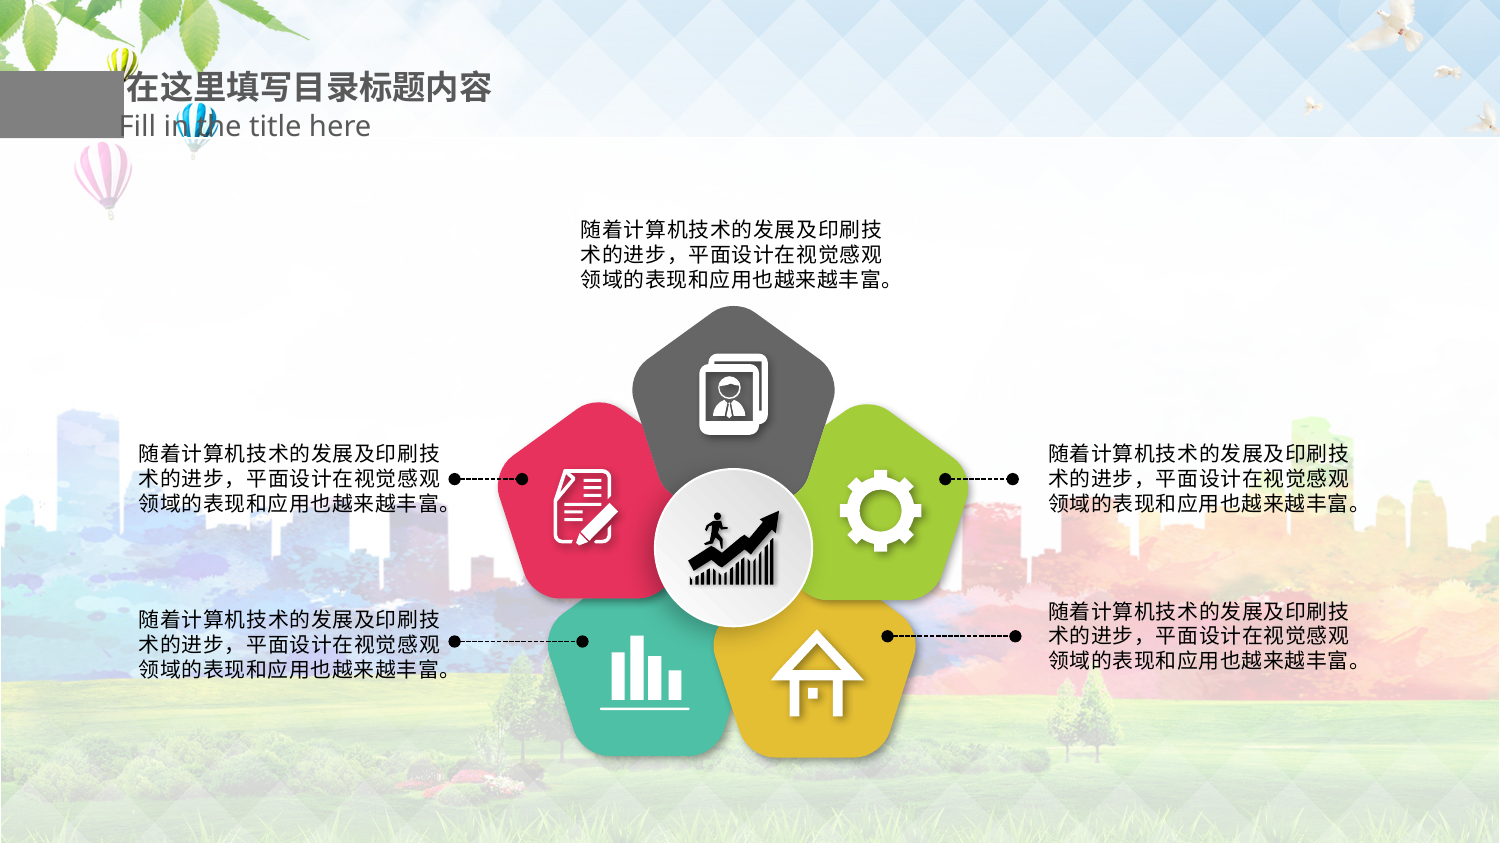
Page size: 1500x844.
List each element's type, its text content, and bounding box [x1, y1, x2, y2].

text_box [576, 502, 619, 546]
text_box 随着计算机技术的发展及印刷技术的进步，平面设计在视觉感观领域的表现和应用也越来越丰富。 [1033, 433, 1365, 524]
text_box 随着计算机技术的发展及印刷技术的进步，平面设计在视觉感观领域的表现和应用也越来越丰富。 [123, 599, 455, 689]
text_box [553, 469, 612, 544]
text_box [770, 629, 864, 717]
text_box 在这里填写目录标题内容 [112, 59, 538, 114]
text_box [632, 305, 835, 468]
text_box 随着计算机技术的发展及印刷技术的进步，平面设计在视觉感观领域的表现和应用也越来越丰富。 [1033, 590, 1365, 681]
picture [0, 0, 1500, 137]
text_box [712, 609, 917, 759]
text_box [699, 353, 768, 435]
text_box [547, 607, 730, 757]
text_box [599, 635, 691, 711]
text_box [654, 468, 813, 627]
text_box [839, 469, 922, 552]
text_box 随着计算机技术的发展及印刷技术的进步，平面设计在视觉感观领域的表现和应用也越来越丰富。 [566, 209, 897, 299]
text_box [810, 403, 969, 602]
text_box [0, 70, 112, 139]
text_box Fill in the title here [103, 99, 387, 150]
text_box 随着计算机技术的发展及印刷技术的进步，平面设计在视觉感观领域的表现和应用也越来越丰富。 [123, 433, 455, 524]
text_box [497, 401, 655, 600]
